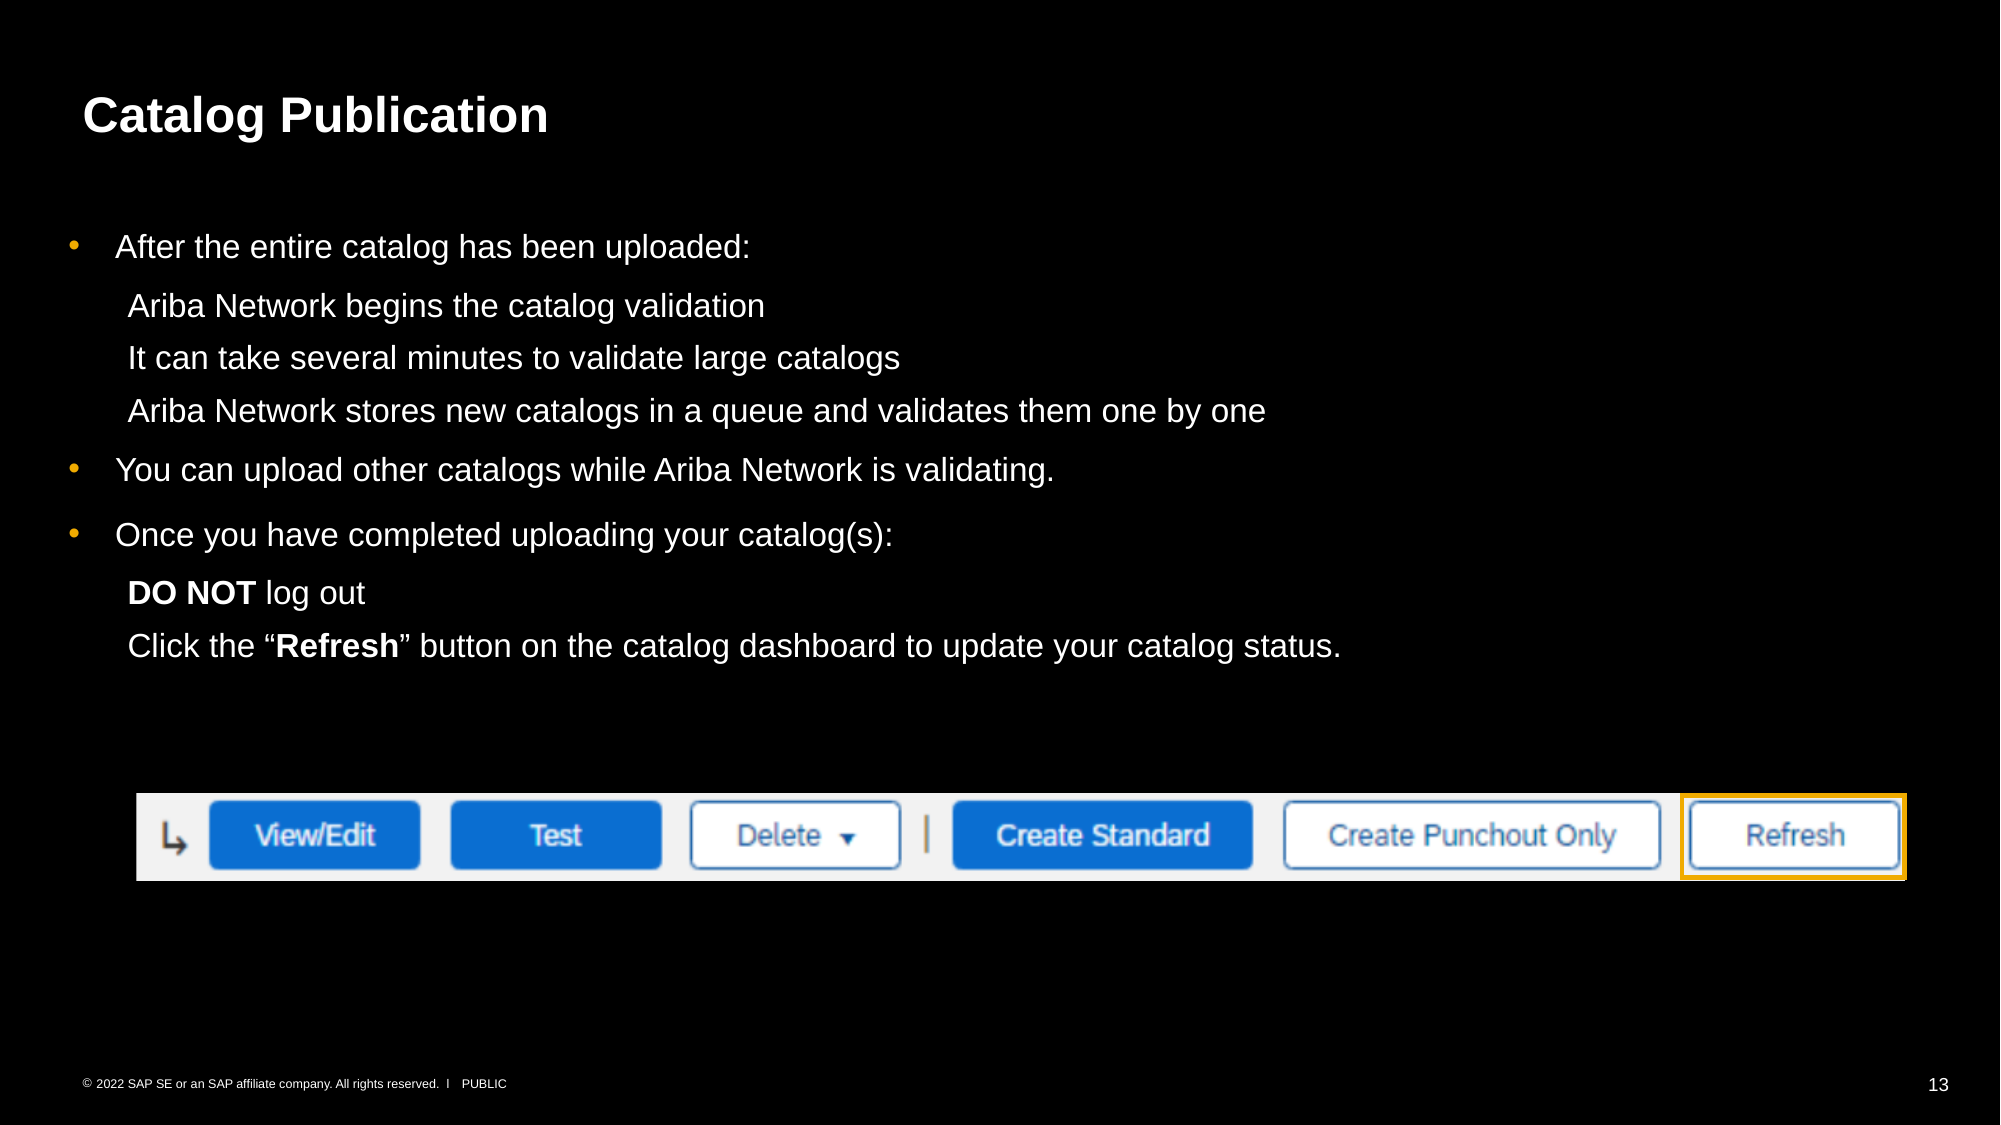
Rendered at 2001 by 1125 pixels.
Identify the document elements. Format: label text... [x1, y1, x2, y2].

list After the entire catalog has been uploaded: Ariba Network begins the catalog validation It can take several minutes to validate large catalogs Ariba Network stores new catalogs in a queue and validates them one by one You can upload other catalogs while Ariba Network is validating. Once you have completed uploading your catalog(s): DO NOT log out Click the “Refresh” button on the catalog dashboard to update your catalog status. [53, 218, 1947, 839]
picture [136, 792, 1906, 882]
title Catalog Publication [82, 82, 1918, 144]
